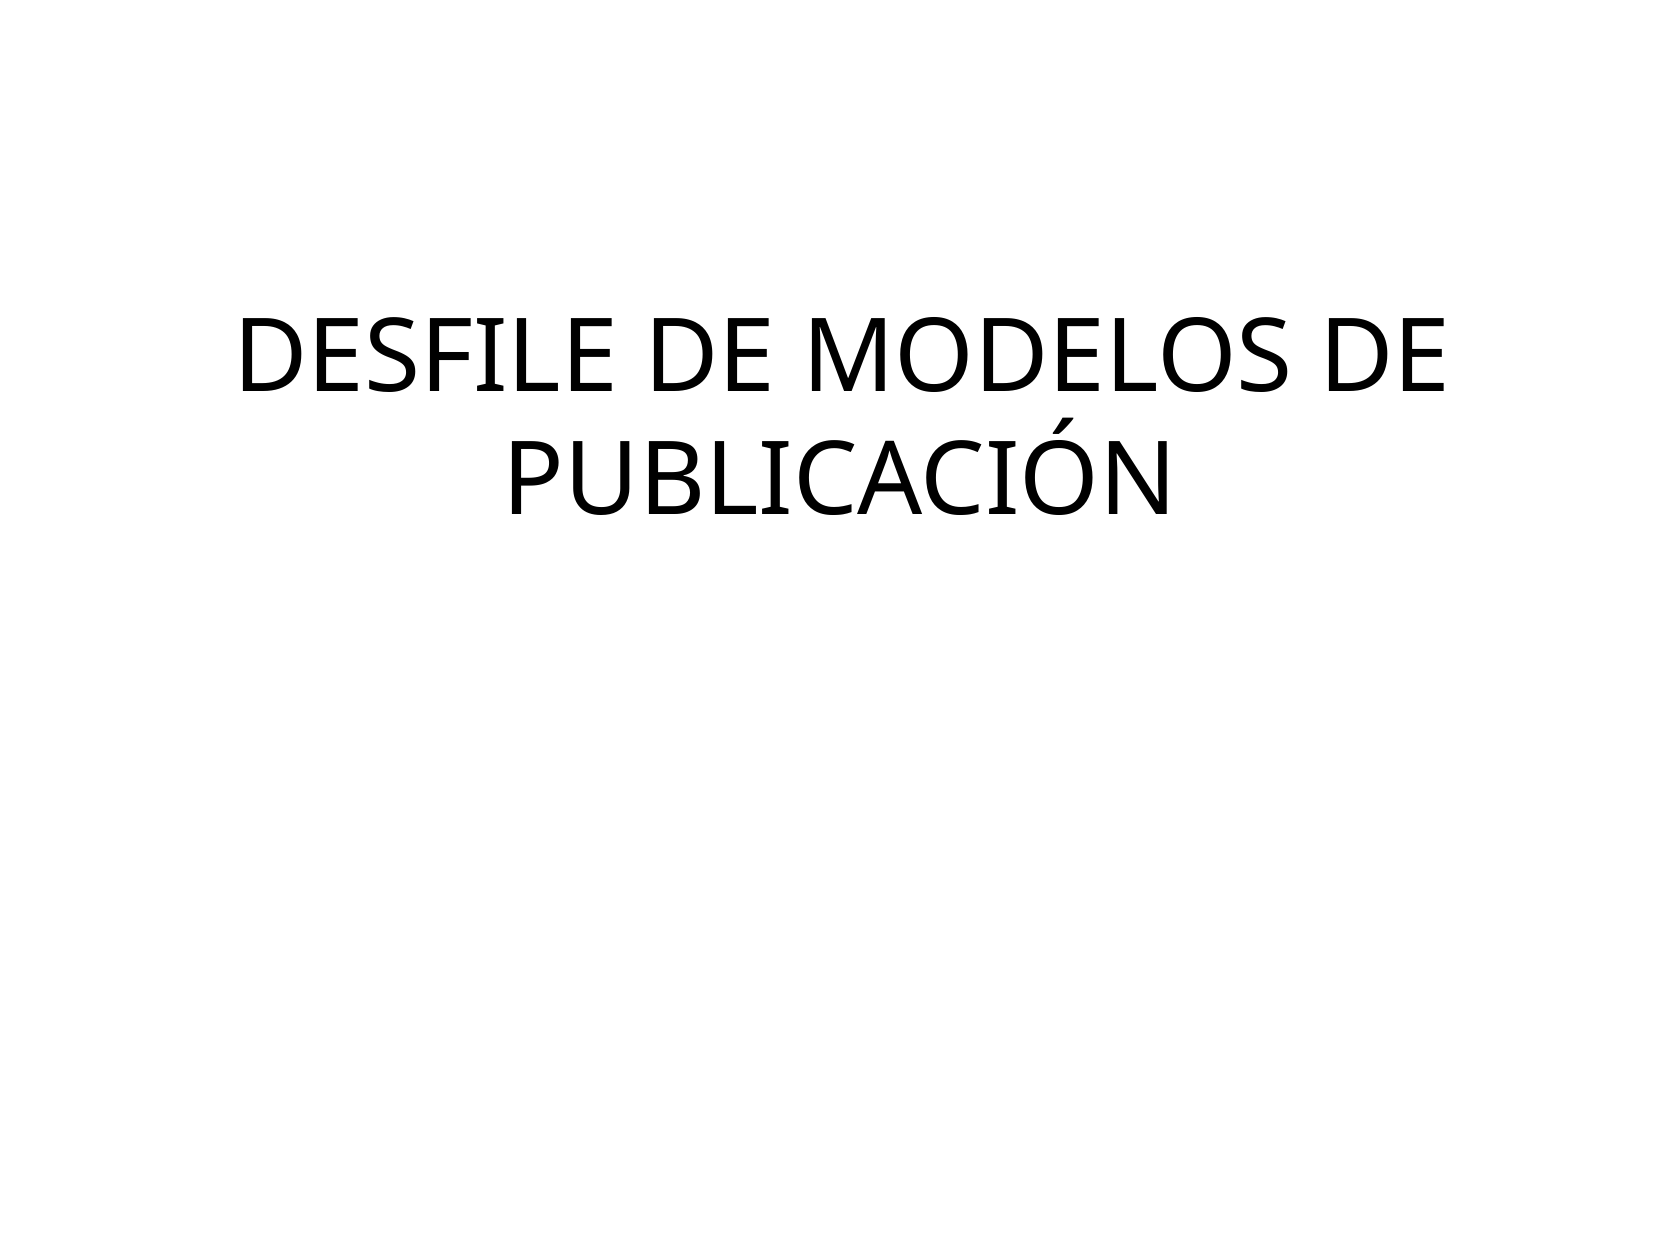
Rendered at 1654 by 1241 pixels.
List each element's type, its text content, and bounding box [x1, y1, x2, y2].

text_box DESFILE DE MODELOS DE PUBLICACIÓN [30, 281, 1635, 1075]
